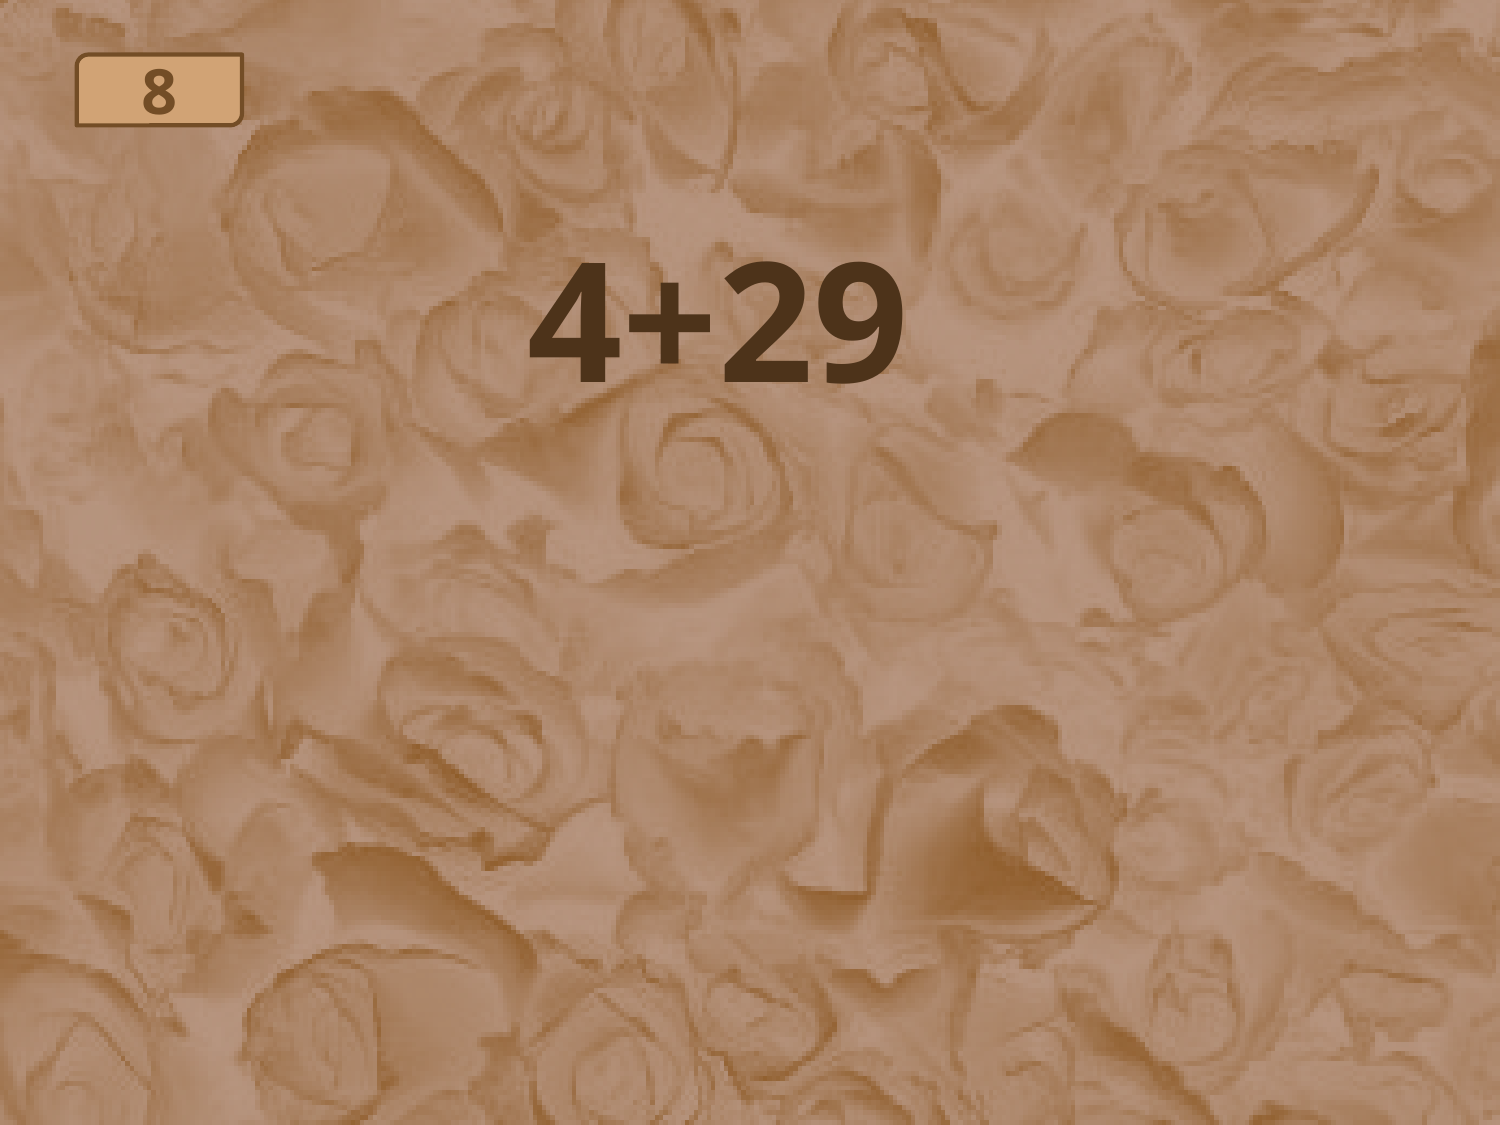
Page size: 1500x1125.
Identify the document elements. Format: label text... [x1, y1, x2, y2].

text_box 8 [74, 52, 245, 128]
text_box 4+29 [159, 208, 1365, 423]
